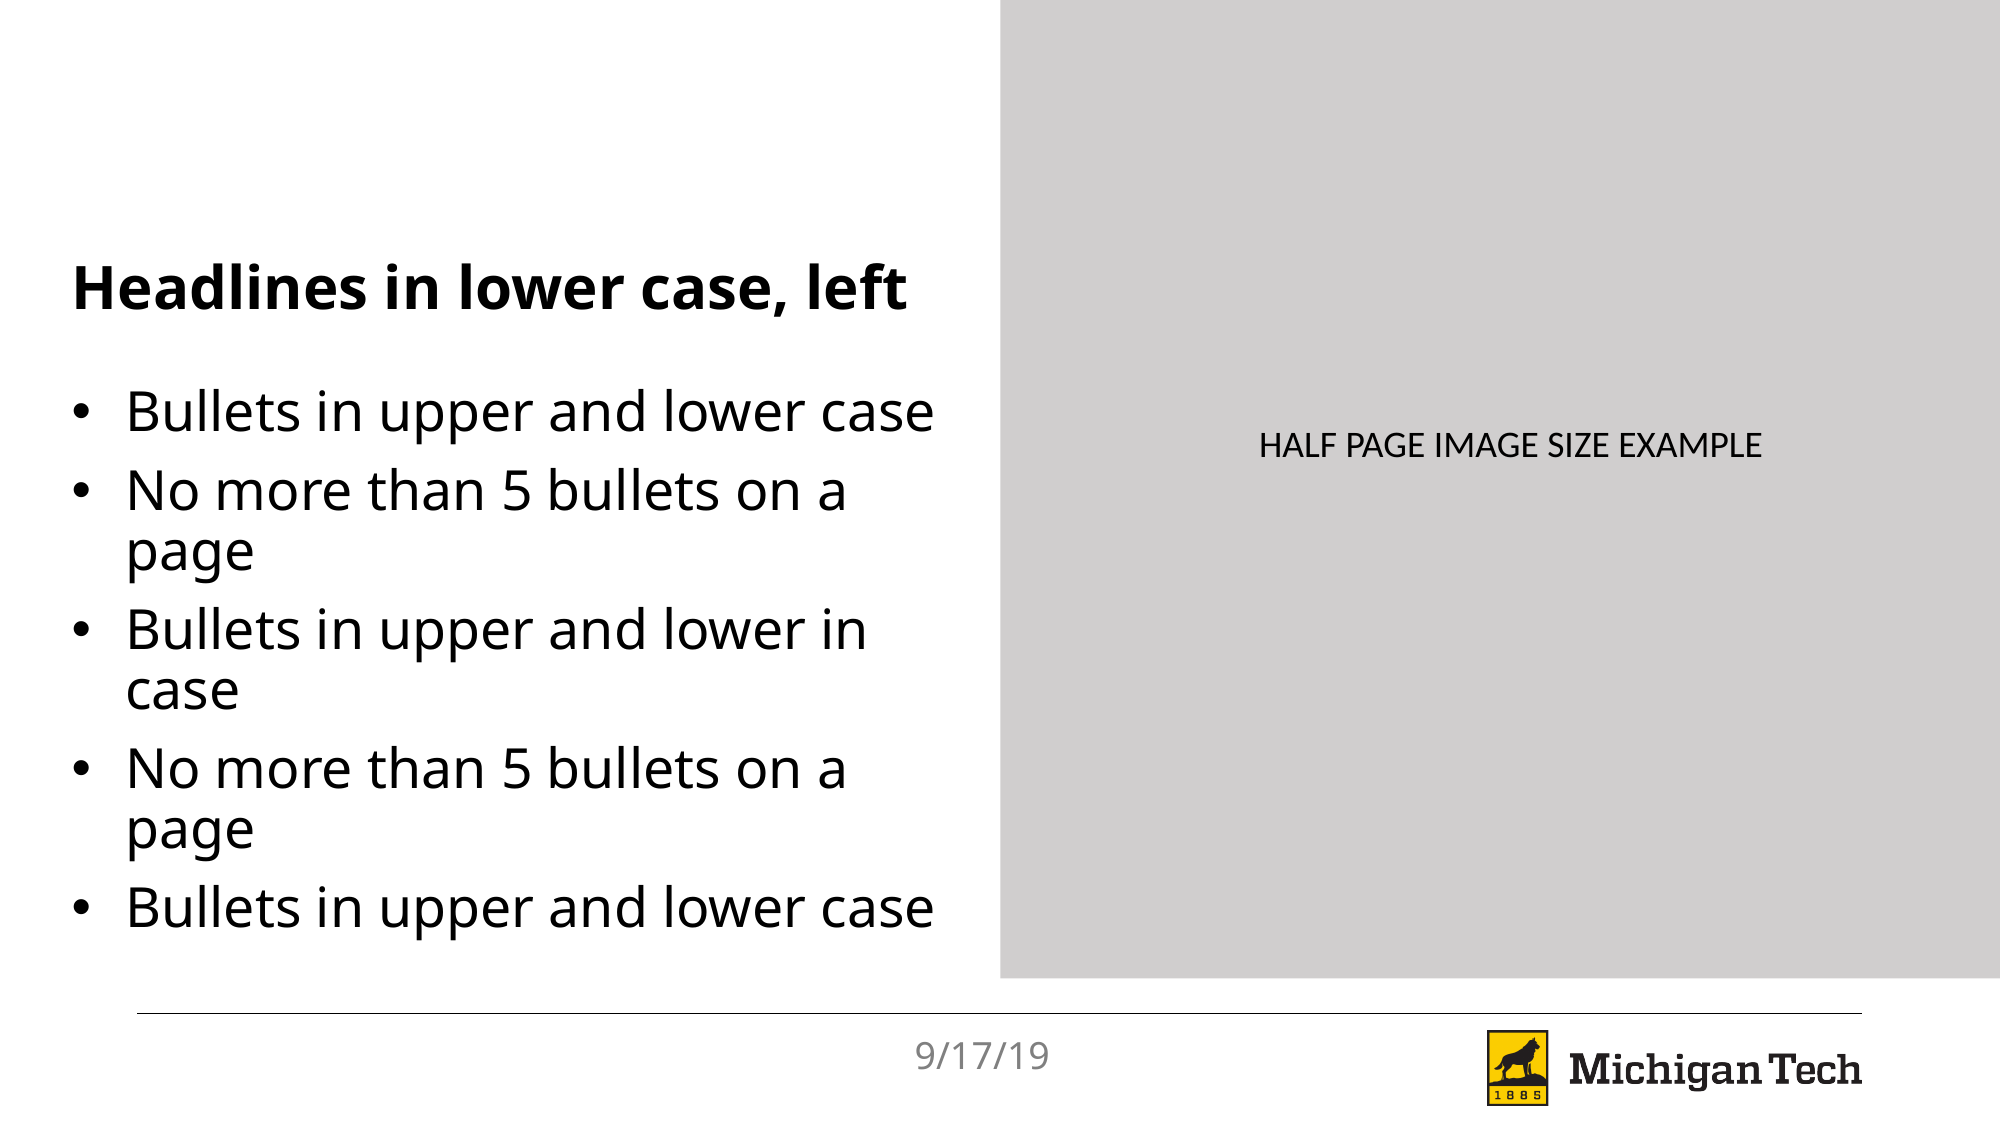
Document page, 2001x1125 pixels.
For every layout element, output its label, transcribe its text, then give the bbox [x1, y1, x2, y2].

title Headlines in lower case, left [56, 210, 962, 330]
text_box [1000, 0, 2000, 979]
picture [1487, 1030, 1862, 1106]
text_box HALF PAGE IMAGE SIZE EXAMPLE [1244, 412, 1779, 473]
subtitle Bullets in upper and lower case No more than 5 bullets on a page Bullets in upper and lower in case No more than 5 bullets on a page Bullets in upper and lower case [56, 376, 1000, 951]
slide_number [757, 1024, 1208, 1085]
